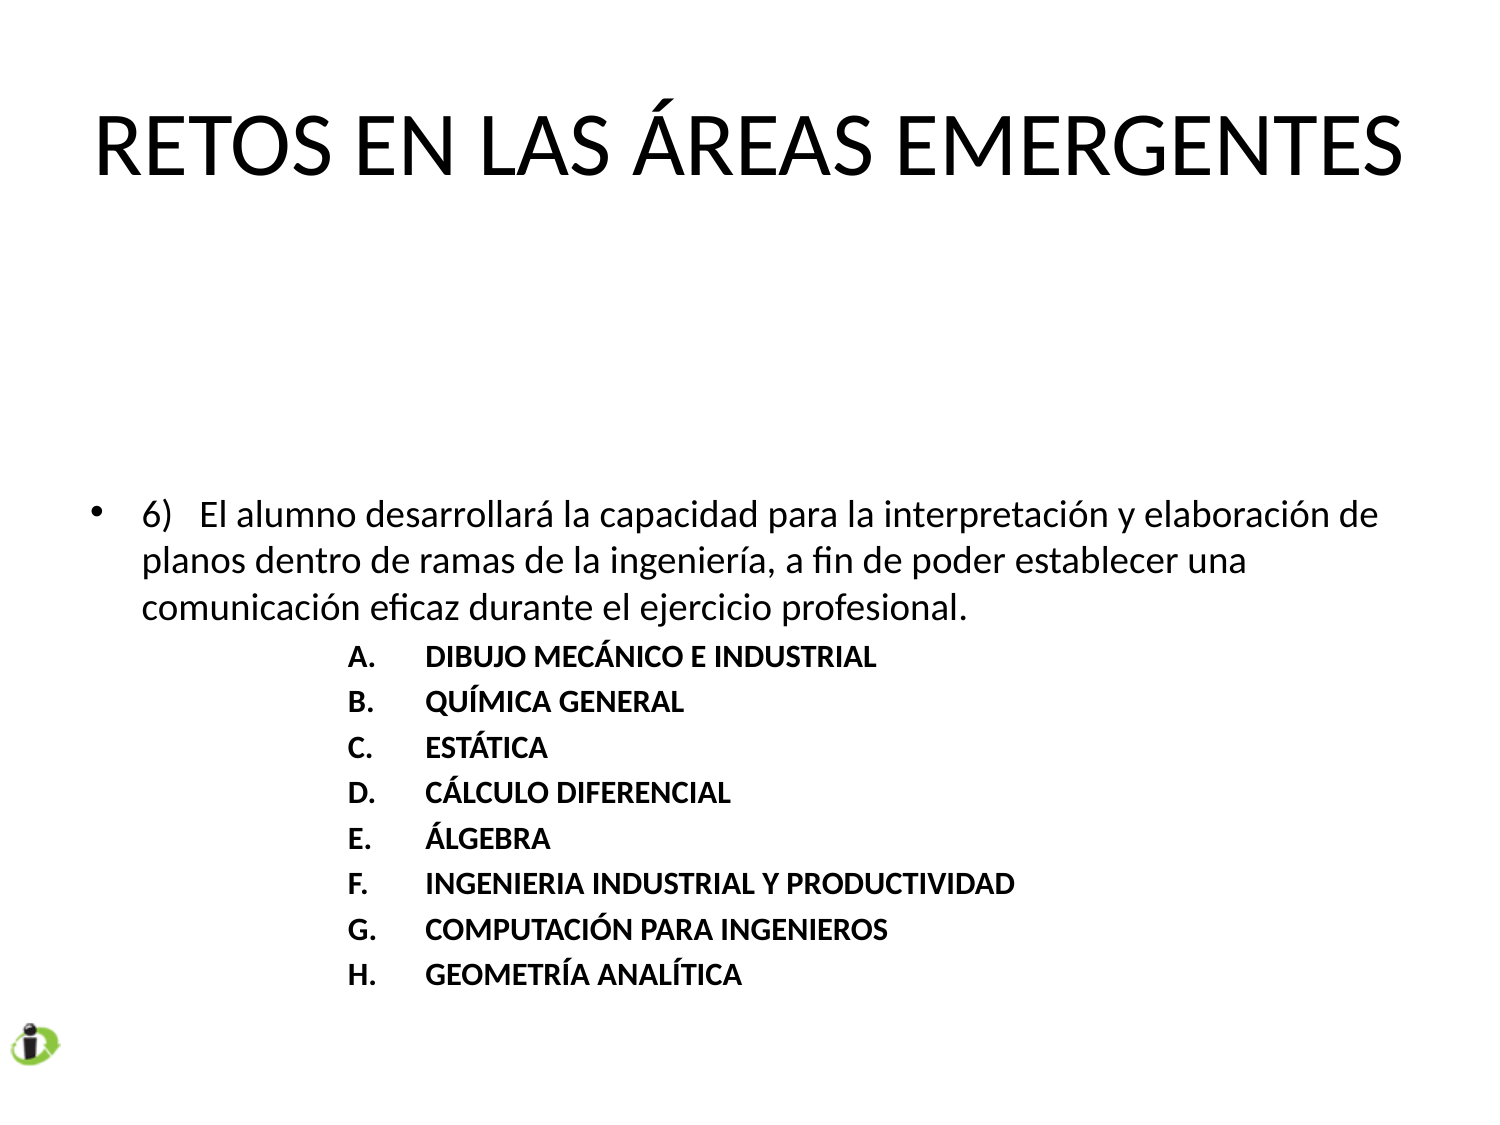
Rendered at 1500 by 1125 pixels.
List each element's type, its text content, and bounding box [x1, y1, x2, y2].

title RETOS EN LAS ÁREAS EMERGENTES [75, 45, 1425, 233]
picture [10, 1020, 61, 1072]
list 6) El alumno desarrollará la capacidad para la interpretación y elaboración de planos dentro de ramas de la ingeniería, a fin de poder establecer una comunicación eficaz durante el ejercicio profesional. DIBUJO MECÁNICO E INDUSTRIAL QUÍMICA GENERAL ESTÁTICA CÁLCULO DIFERENCIAL ÁLGEBRA INGENIERIA INDUSTRIAL Y PRODUCTIVIDAD COMPUTACIÓN PARA INGENIEROS GEOMETRÍA ANALÍTICA [75, 262, 1425, 1005]
